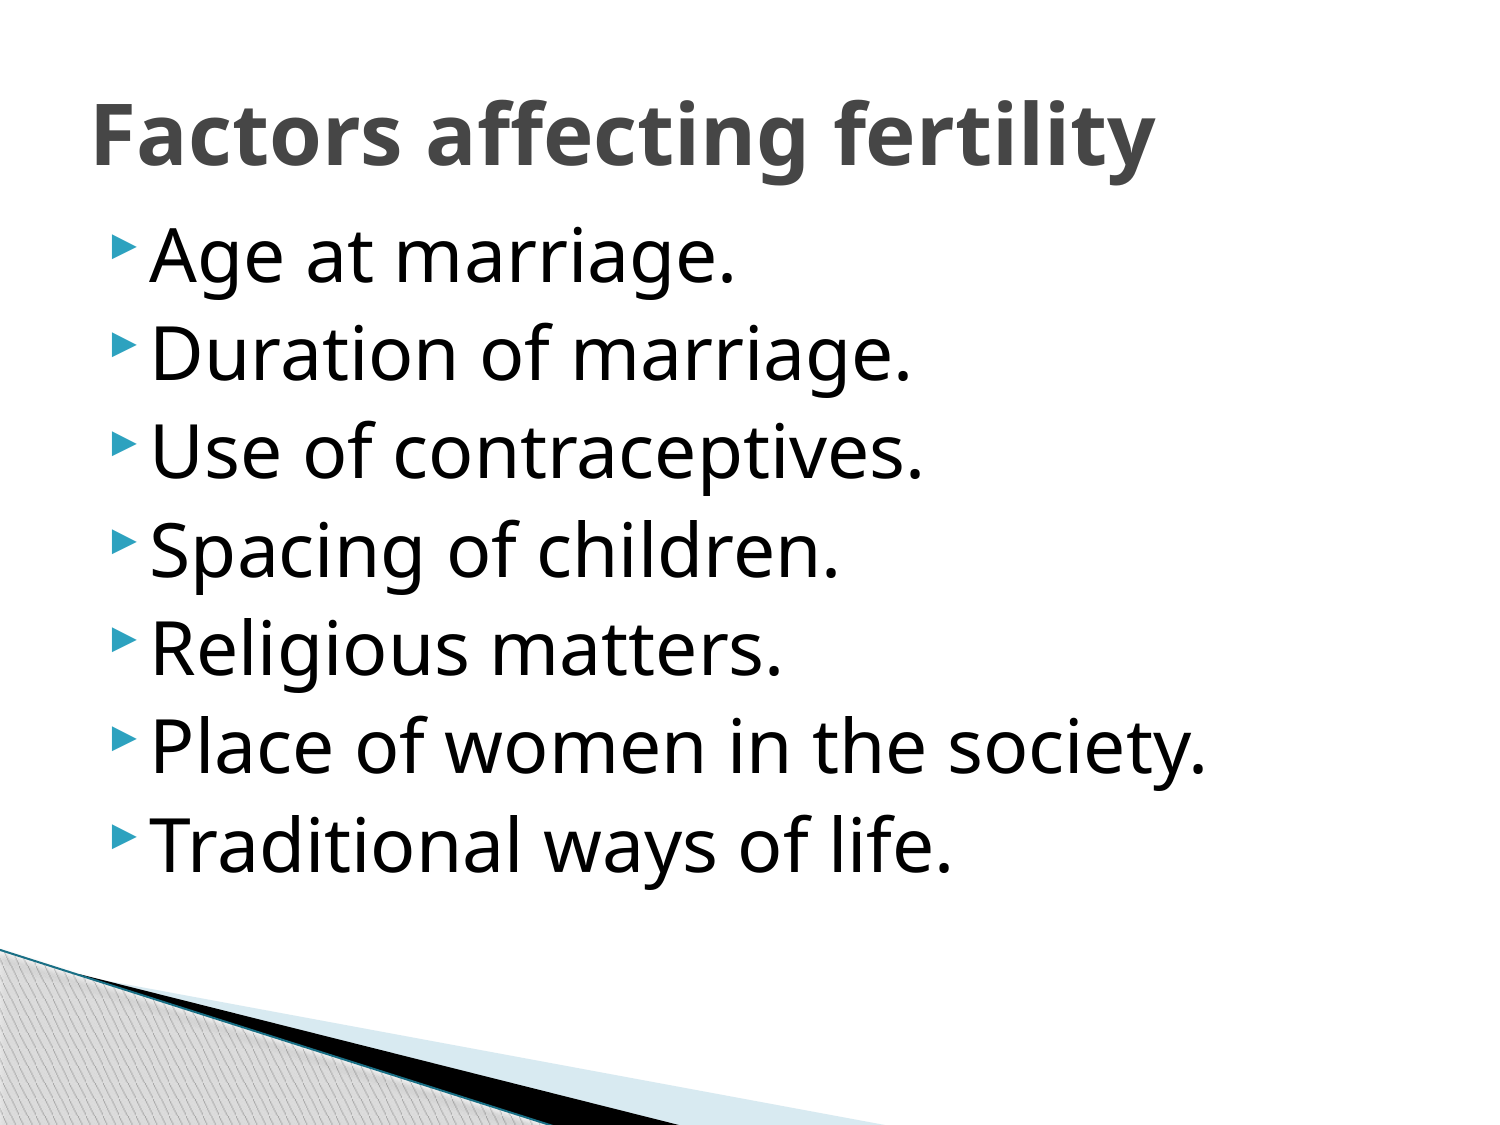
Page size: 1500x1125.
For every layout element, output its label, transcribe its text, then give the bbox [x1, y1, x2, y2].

title Factors affecting fertility [75, 37, 1425, 225]
list Age at marriage. Duration of marriage. Use of contraceptives. Spacing of children. Religious matters. Place of women in the society. Traditional ways of life. [75, 225, 1425, 1075]
